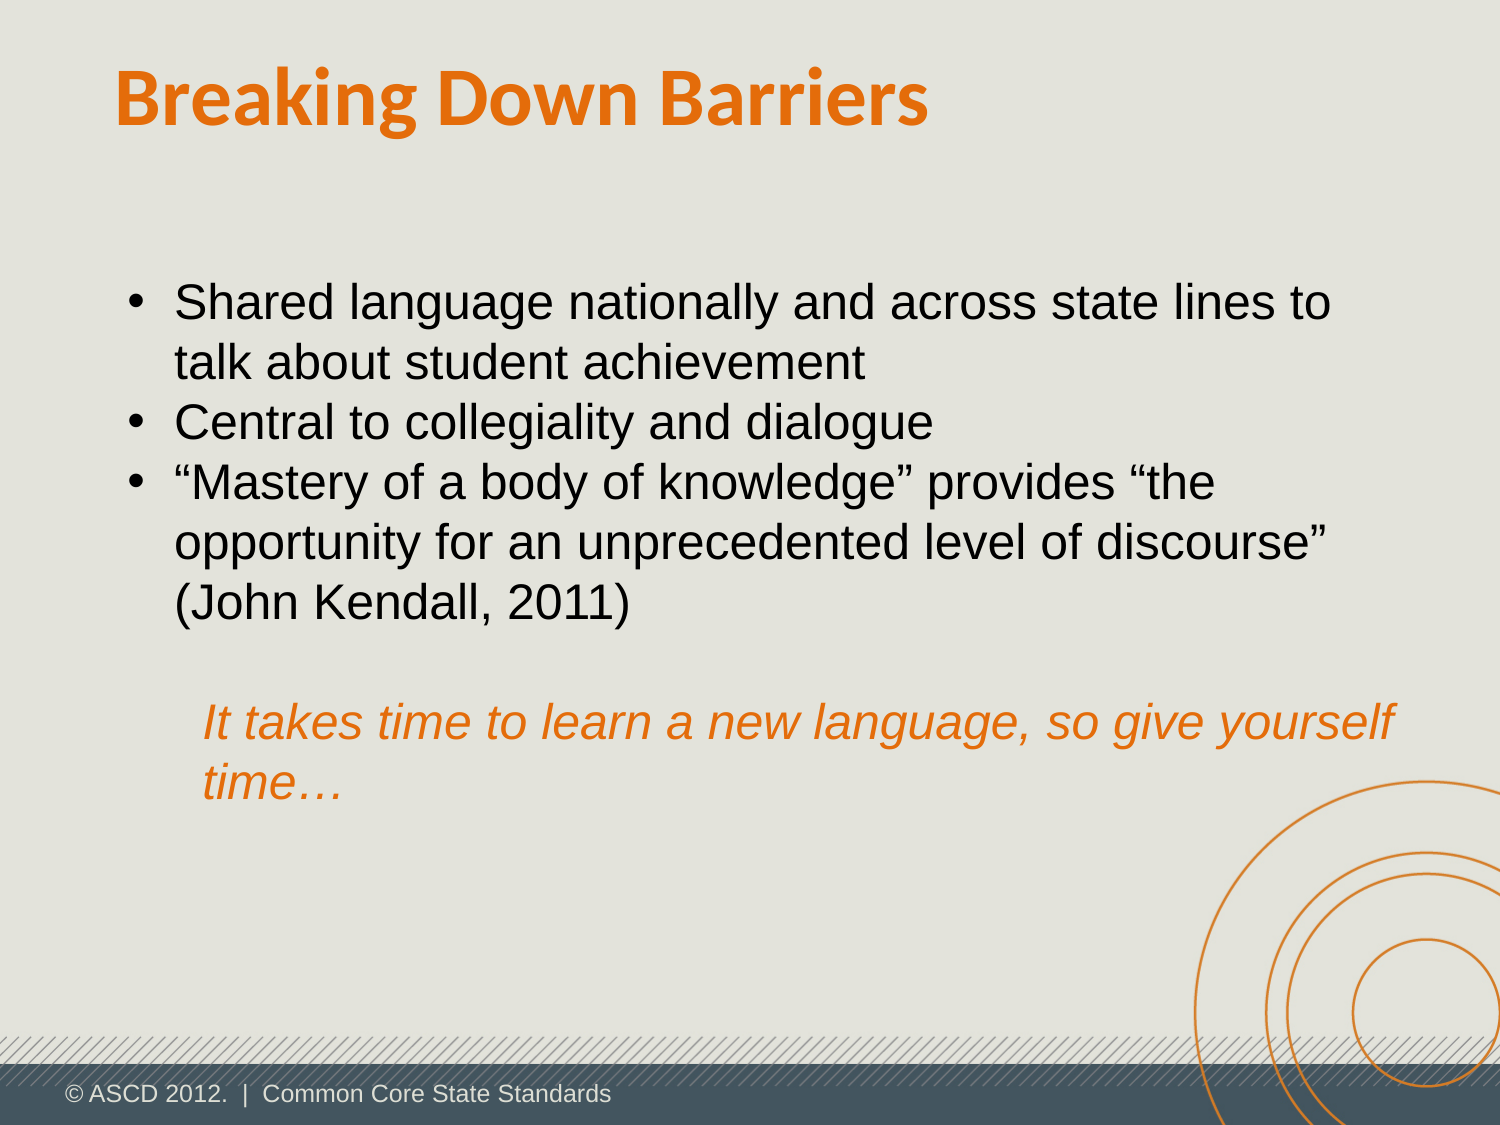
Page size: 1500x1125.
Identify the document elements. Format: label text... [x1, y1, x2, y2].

picture [0, 0, 1500, 1125]
text_box Breaking Down Barriers [99, 34, 1113, 138]
text_box Shared language nationally and across state lines to talk about student achievement Central to collegiality and dialogue “Mastery of a body of knowledge” provides “the opportunity for an unprecedented level of discourse” (John Kendall, 2011) It takes time to learn a new language, so give yourself time… [112, 262, 1413, 818]
slide_number © ASCD 2012. | Common Core State Standards [50, 1070, 925, 1120]
